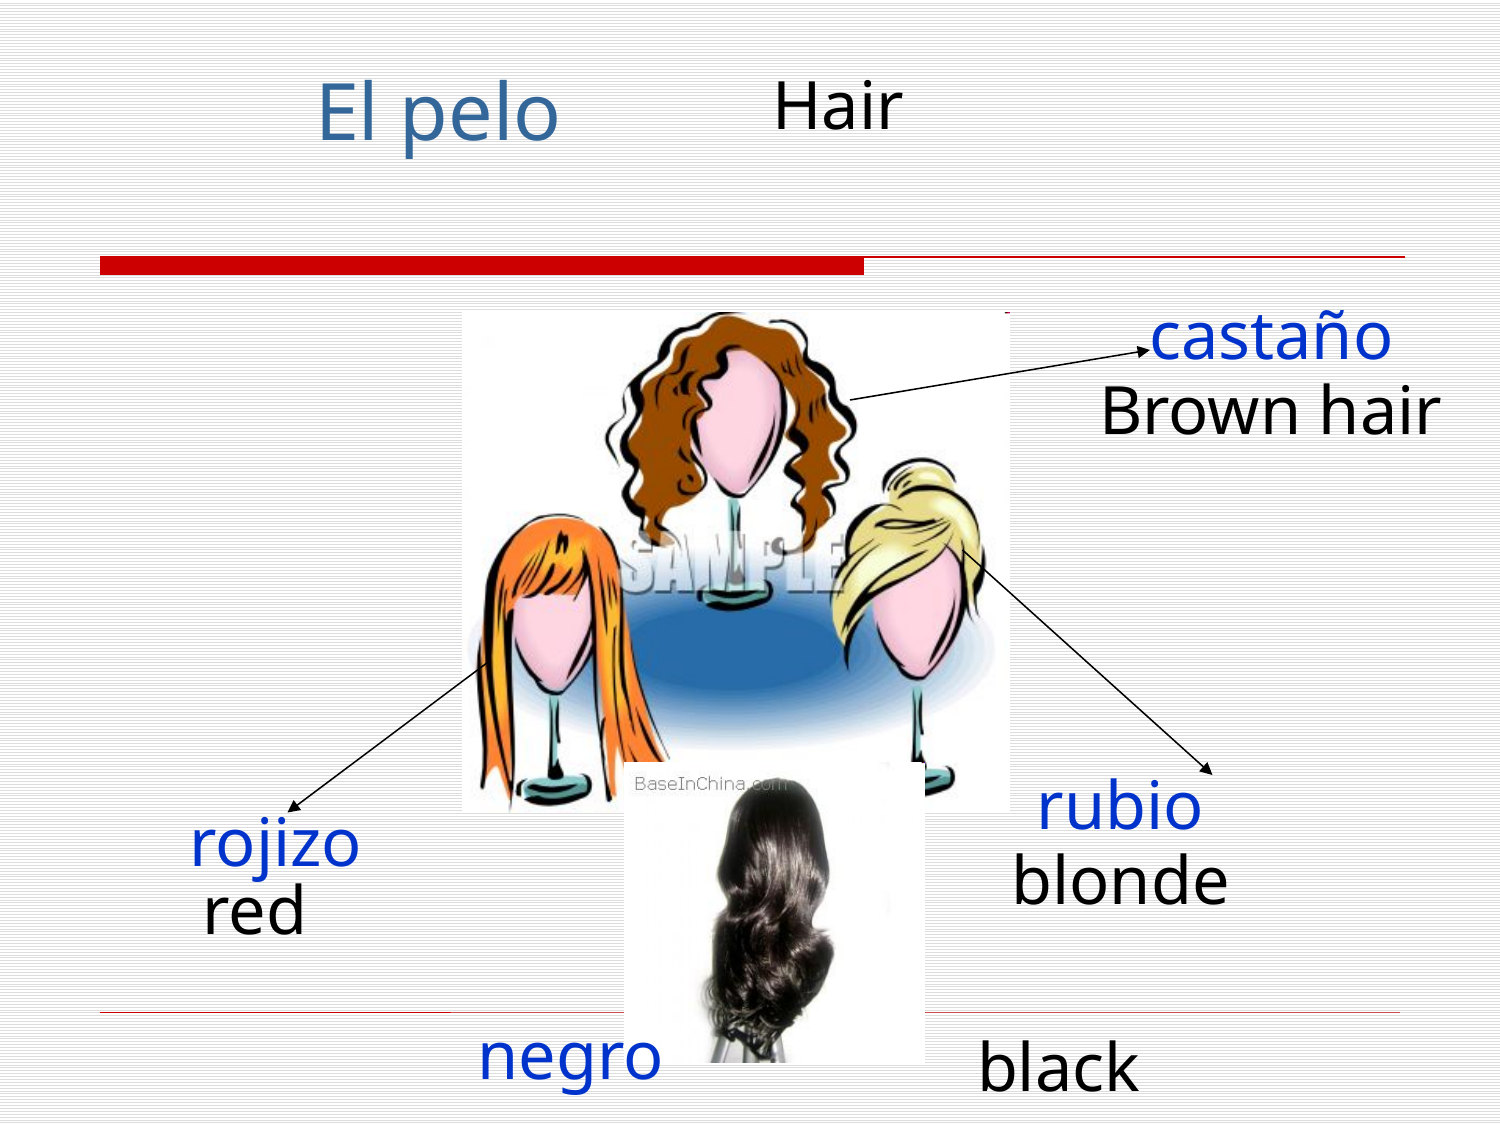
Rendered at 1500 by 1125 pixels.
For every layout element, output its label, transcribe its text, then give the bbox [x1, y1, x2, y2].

title El pelo [300, 71, 675, 164]
picture [462, 312, 1010, 1063]
text_box rojizo [174, 794, 619, 888]
text_box Brown hair [1084, 362, 1500, 456]
text_box negro [462, 1006, 941, 1100]
text_box Hair [757, 56, 1236, 150]
text_box black [962, 1019, 1441, 1113]
text_box castaño [1134, 287, 1488, 362]
text_box rubio [1021, 756, 1500, 850]
text_box red [187, 862, 619, 956]
text_box blonde [996, 831, 1475, 925]
